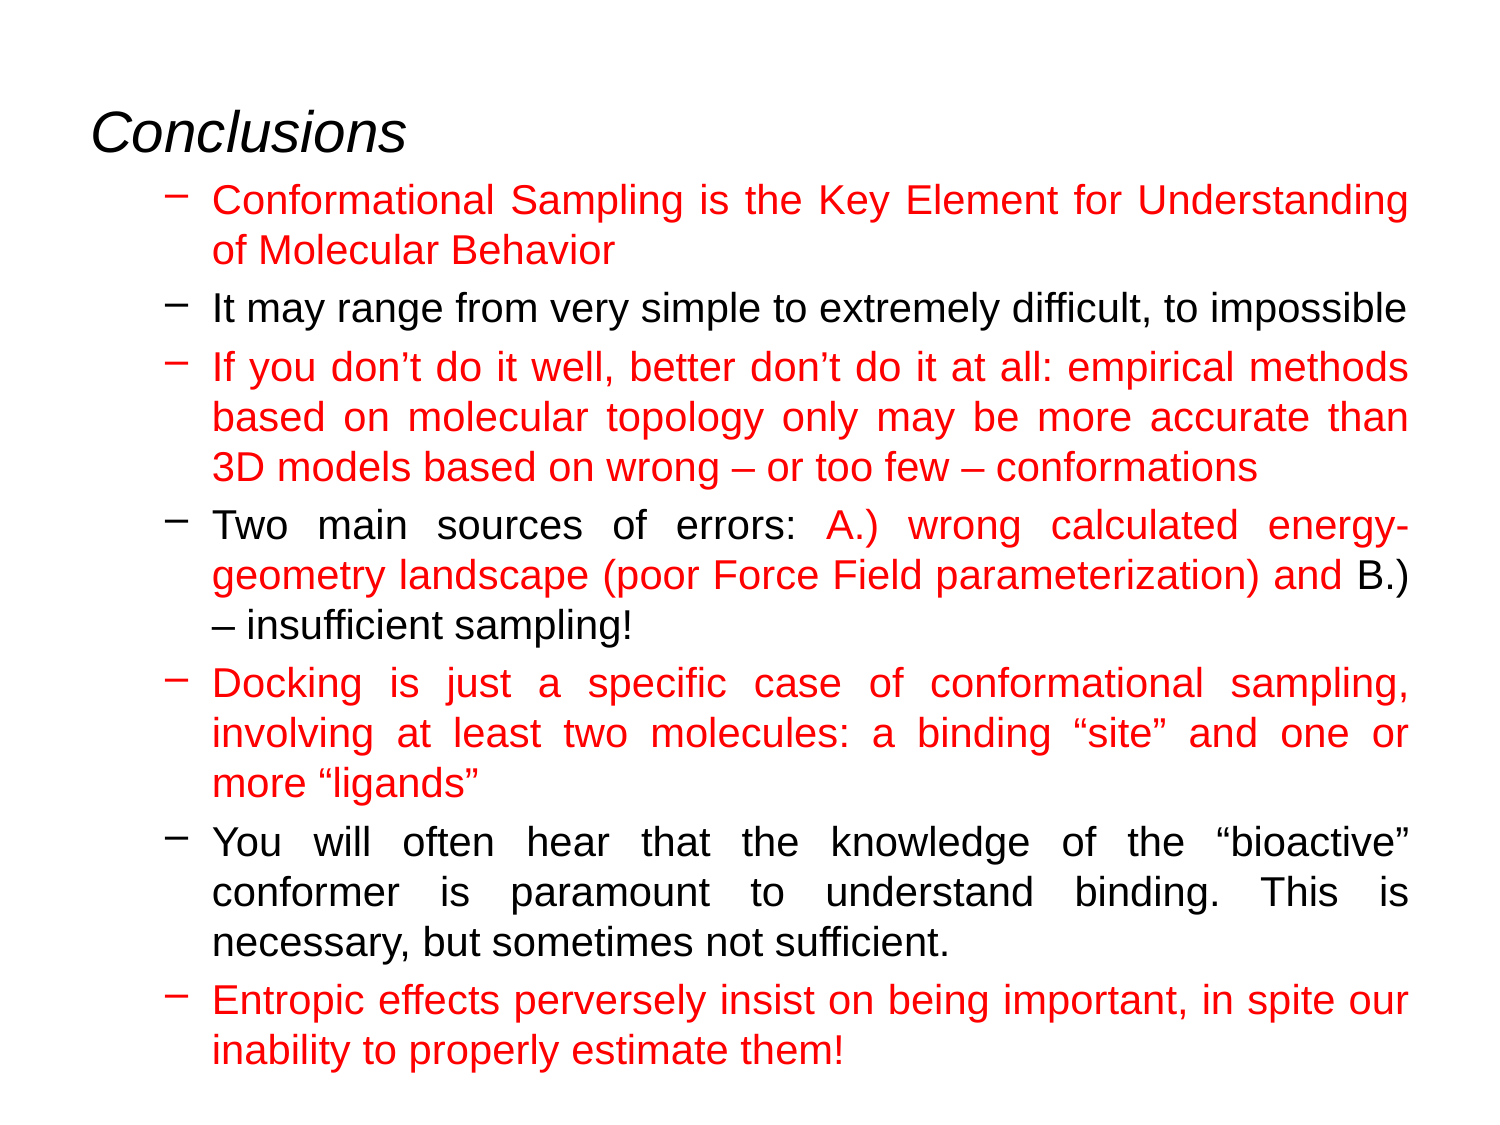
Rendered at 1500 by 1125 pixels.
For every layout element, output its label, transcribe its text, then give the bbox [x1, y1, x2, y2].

list Conclusions Conformational Sampling is the Key Element for Understanding of Molecular Behavior It may range from very simple to extremely difficult, to impossible If you don’t do it well, better don’t do it at all: empirical methods based on molecular topology only may be more accurate than 3D models based on wrong – or too few – conformations Two main sources of errors: A.) wrong calculated energy-geometry landscape (poor Force Field parameterization) and B.) – insufficient sampling! Docking is just a specific case of conformational sampling, involving at least two molecules: a binding “site” and one or more “ligands” You will often hear that the knowledge of the “bioactive” conformer is paramount to understand binding. This is necessary, but sometimes not sufficient. Entropic effects perversely insist on being important, in spite our inability to properly estimate them! [75, 86, 1425, 1090]
